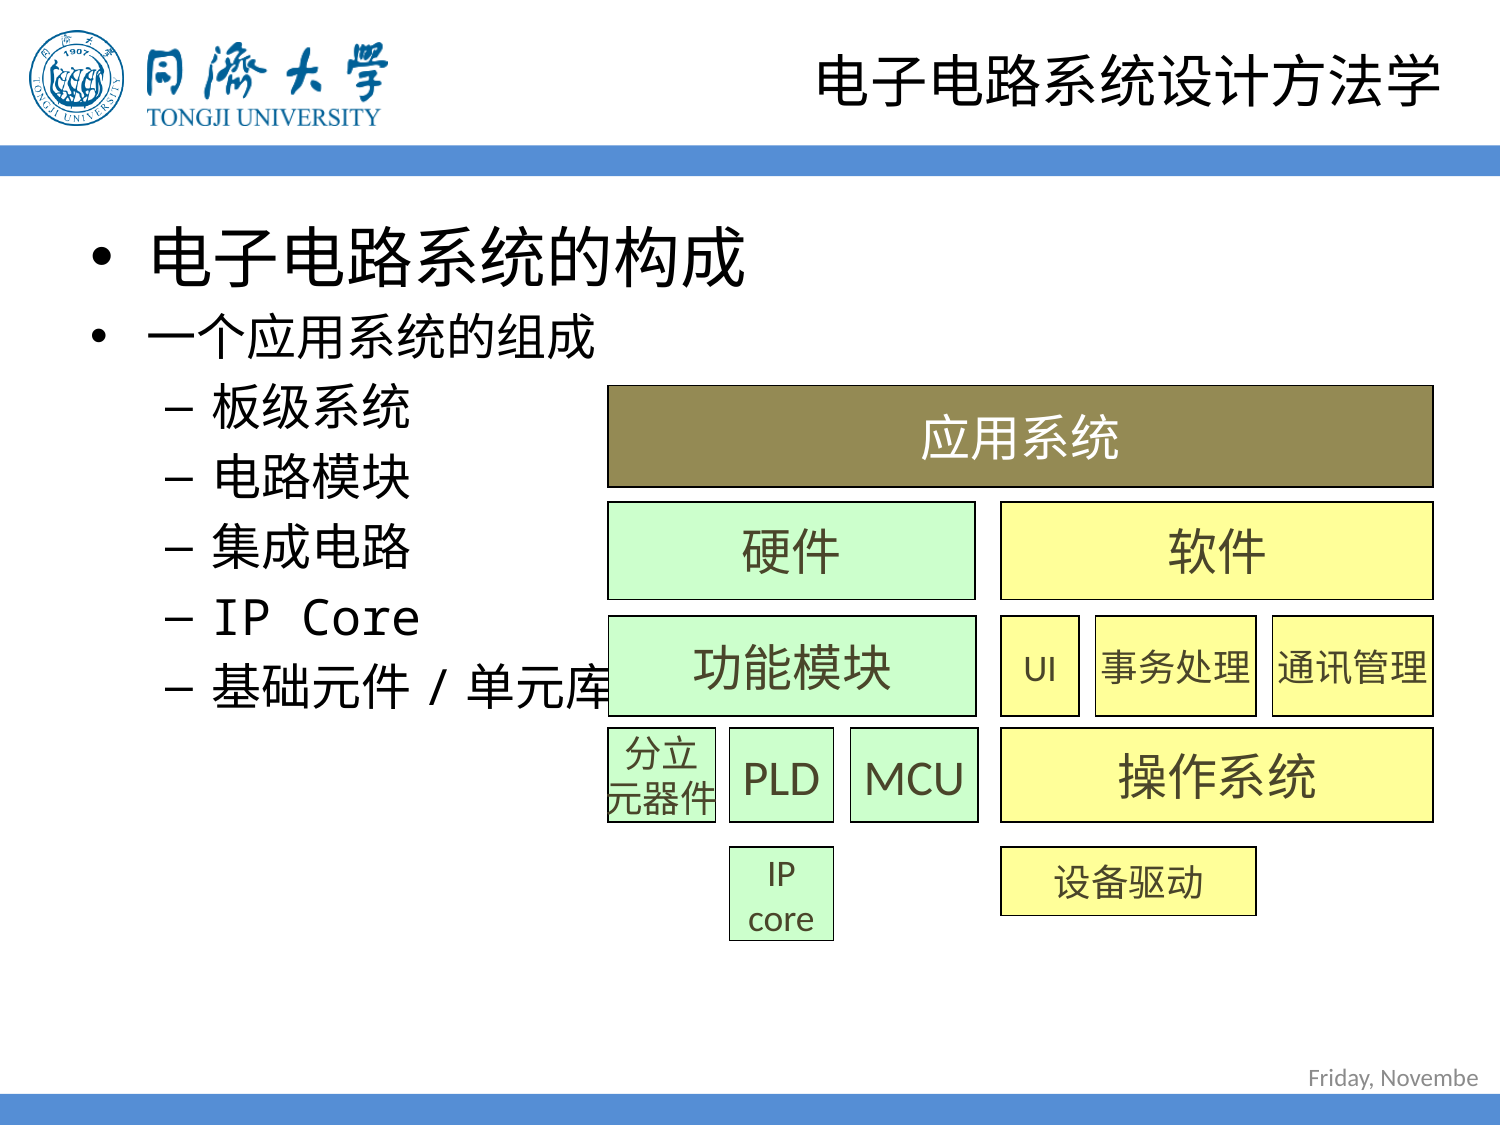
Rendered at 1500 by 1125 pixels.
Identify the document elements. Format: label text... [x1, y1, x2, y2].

text_box PLD [729, 727, 834, 823]
text_box 硬件 [608, 502, 975, 600]
text_box 设备驱动 [1000, 847, 1257, 916]
text_box 分立 元器件 [608, 727, 716, 823]
text_box 功能模块 [608, 615, 976, 716]
picture [147, 42, 388, 126]
text_box MCU [850, 727, 978, 823]
text_box UI [1000, 615, 1079, 716]
text_box 事务处理 [1095, 615, 1257, 716]
text_box IP core [729, 847, 834, 941]
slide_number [1293, 1058, 1500, 1094]
picture [29, 30, 124, 126]
text_box 通讯管理 [1272, 615, 1434, 716]
text_box 应用系统 [608, 385, 1434, 488]
text_box 操作系统 [1001, 727, 1434, 823]
title 电子电路系统设计方法学 [761, 12, 1494, 146]
text_box 软件 [1001, 502, 1434, 600]
list 电子电路系统的构成 一个应用系统的组成 板级系统 电路模块 集成电路 IP Core 基础元件/单元库 [75, 208, 1425, 951]
